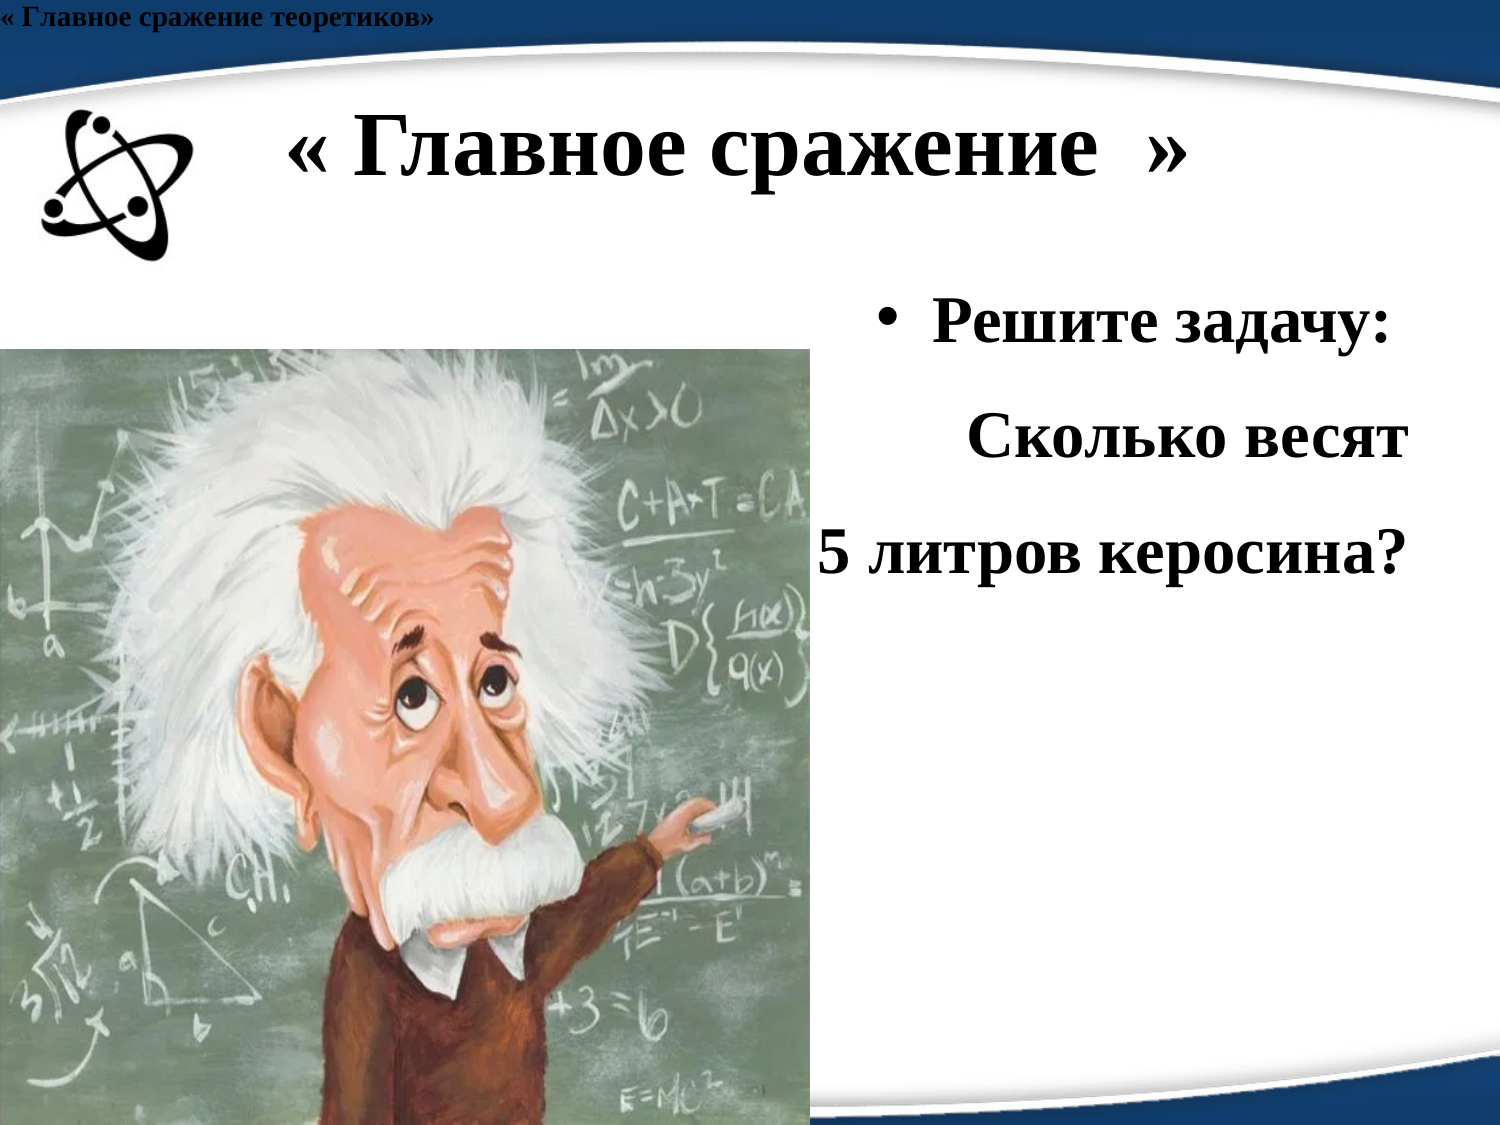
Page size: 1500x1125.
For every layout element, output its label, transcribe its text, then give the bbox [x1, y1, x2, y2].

list Решите задачу: Сколько весят 5 литров керосина? [75, 262, 1425, 1005]
picture [0, 0, 1500, 1125]
title « Главное сражение » [75, 45, 1425, 233]
